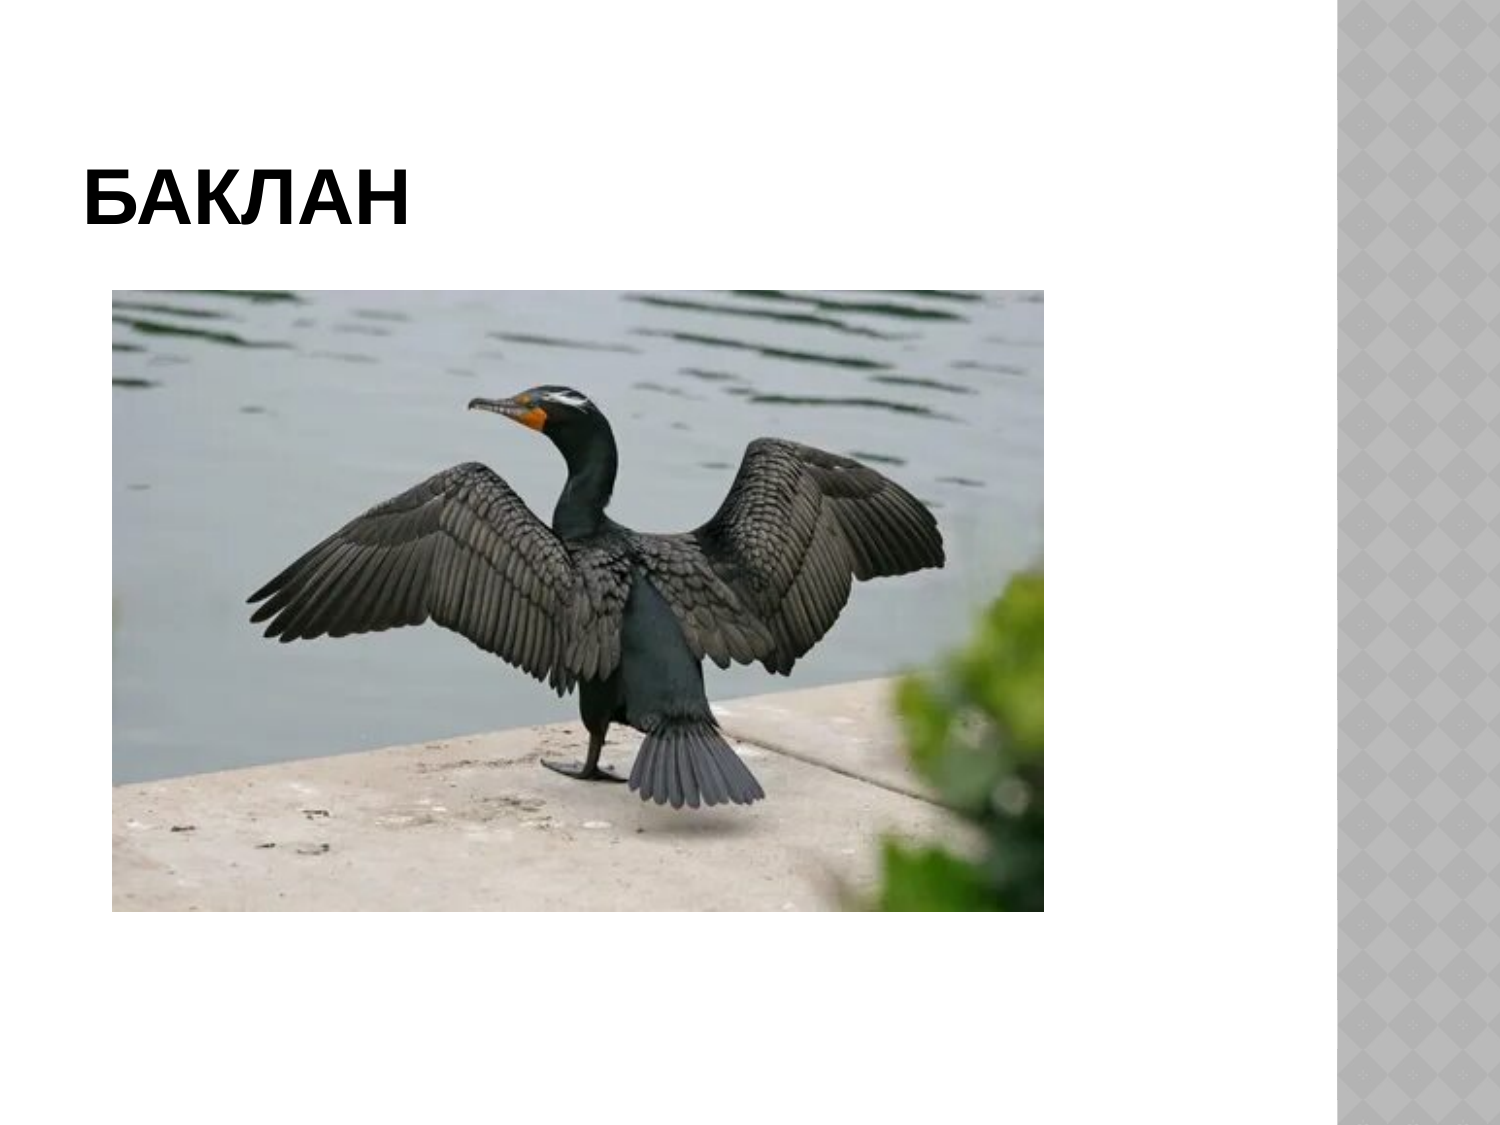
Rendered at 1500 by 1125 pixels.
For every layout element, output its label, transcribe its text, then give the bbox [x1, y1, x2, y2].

title баклан [75, 52, 1263, 240]
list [112, 290, 1045, 912]
